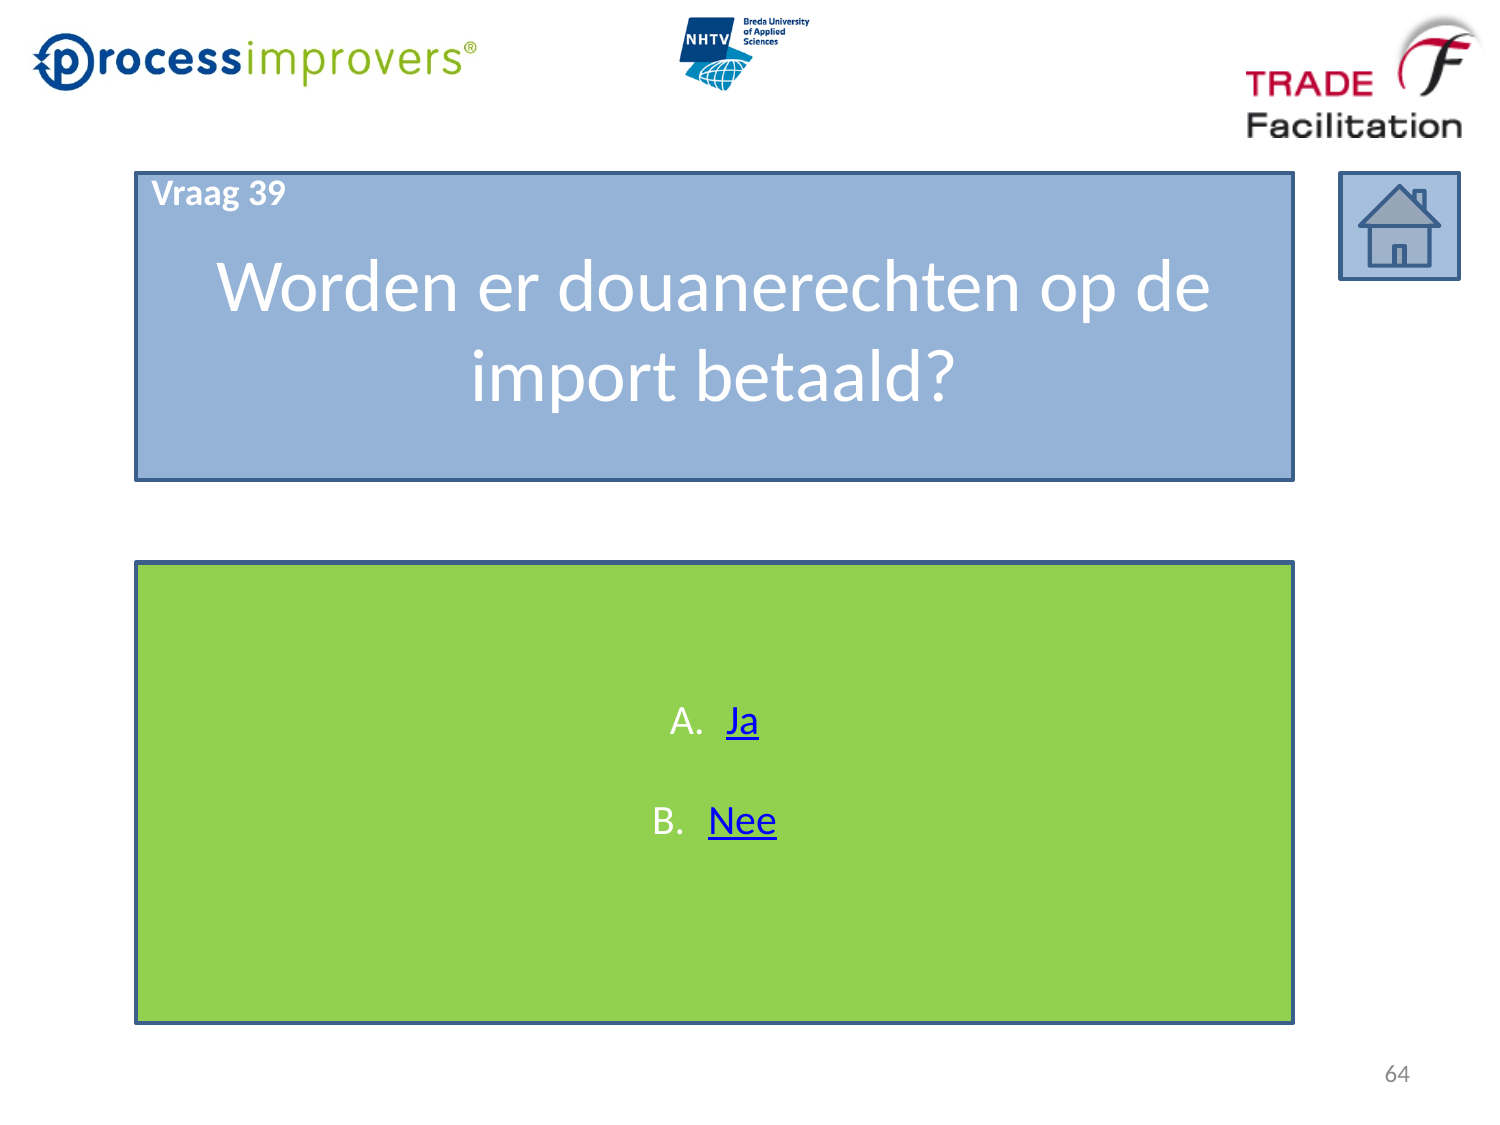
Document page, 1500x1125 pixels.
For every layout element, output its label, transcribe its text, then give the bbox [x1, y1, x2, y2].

picture [29, 30, 479, 93]
text_box Worden er douanerechten op de import betaald? [134, 171, 1295, 482]
slide_number 64 [1074, 1042, 1425, 1103]
picture [1246, 10, 1487, 138]
text_box Ja Nee [134, 560, 1295, 1025]
text_box Vraag 39 [136, 160, 302, 221]
picture [667, 4, 816, 103]
text_box [1338, 171, 1461, 281]
